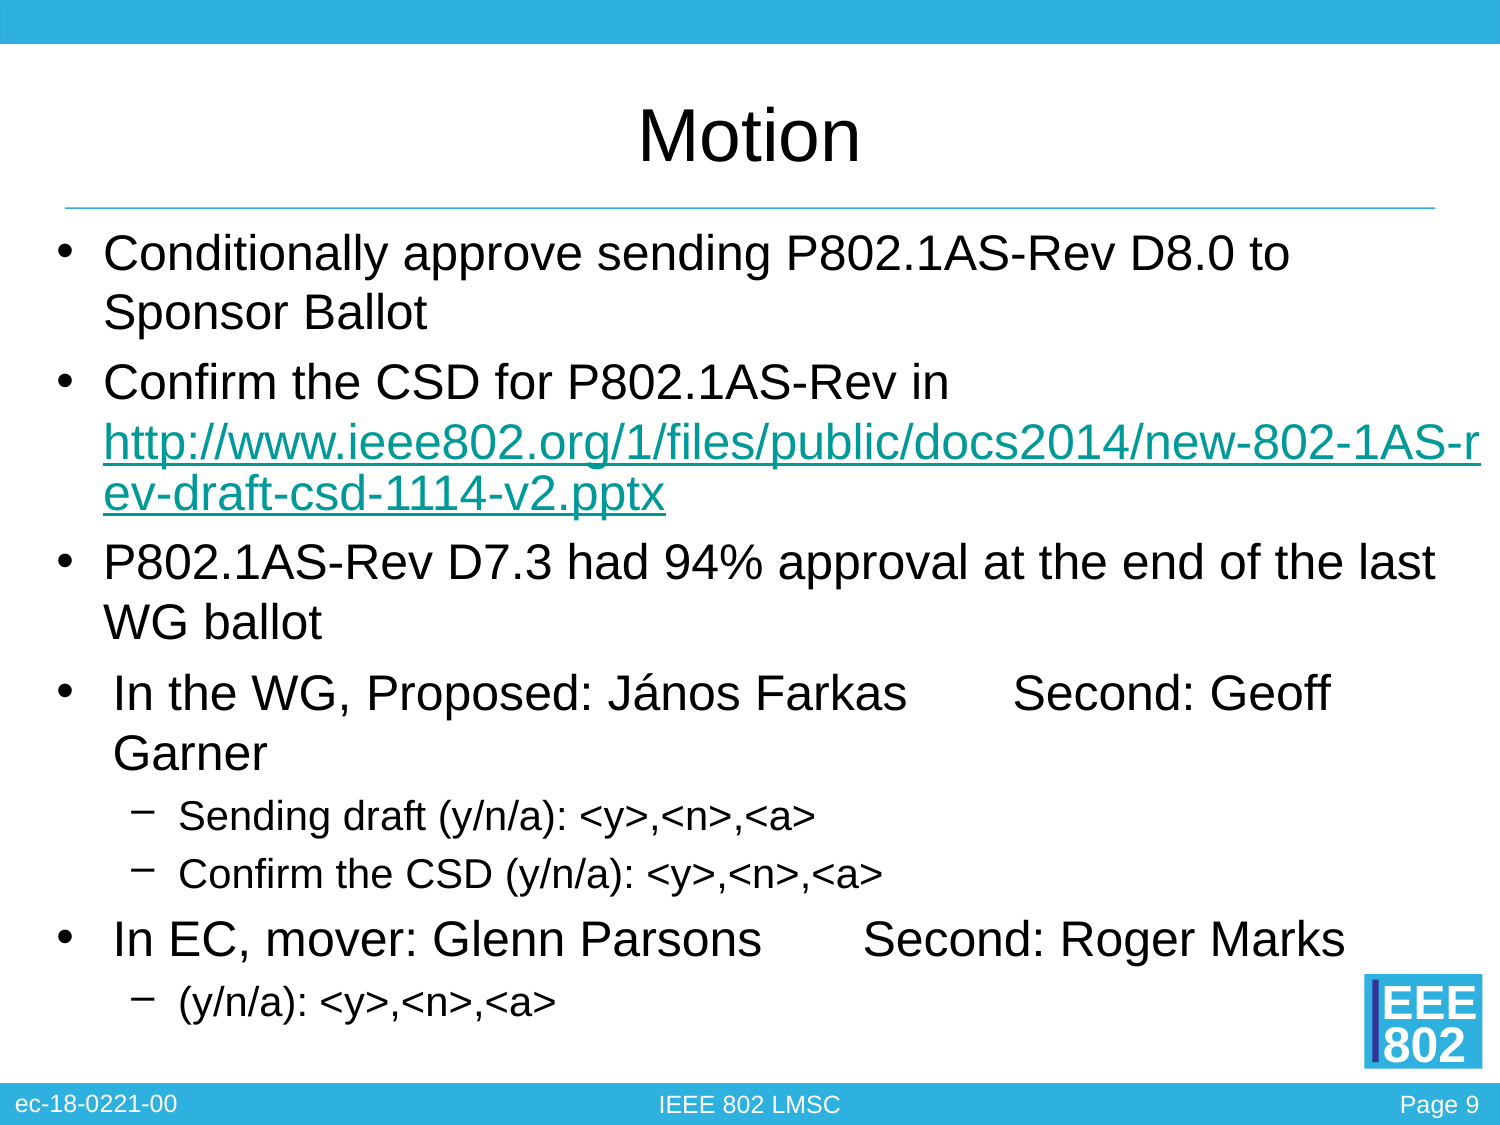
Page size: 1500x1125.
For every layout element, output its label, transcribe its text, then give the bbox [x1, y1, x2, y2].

title Motion [75, 66, 1425, 197]
list Conditionally approve sending P802.1AS-Rev D8.0 to Sponsor Ballot Confirm the CSD for P802.1AS-Rev in http://www.ieee802.org/1/files/public/docs2014/new-802-1AS-rev-draft-csd-1114-v2.pptx P802.1AS-Rev D7.3 had 94% approval at the end of the last WG ballot In the WG, Proposed: János Farkas Second: Geoff Garner Sending draft (y/n/a): <y>,<n>,<a> Confirm the CSD (y/n/a): <y>,<n>,<a> In EC, mover: Glenn Parsons Second: Roger Marks (y/n/a): <y>,<n>,<a> [41, 212, 1500, 1068]
